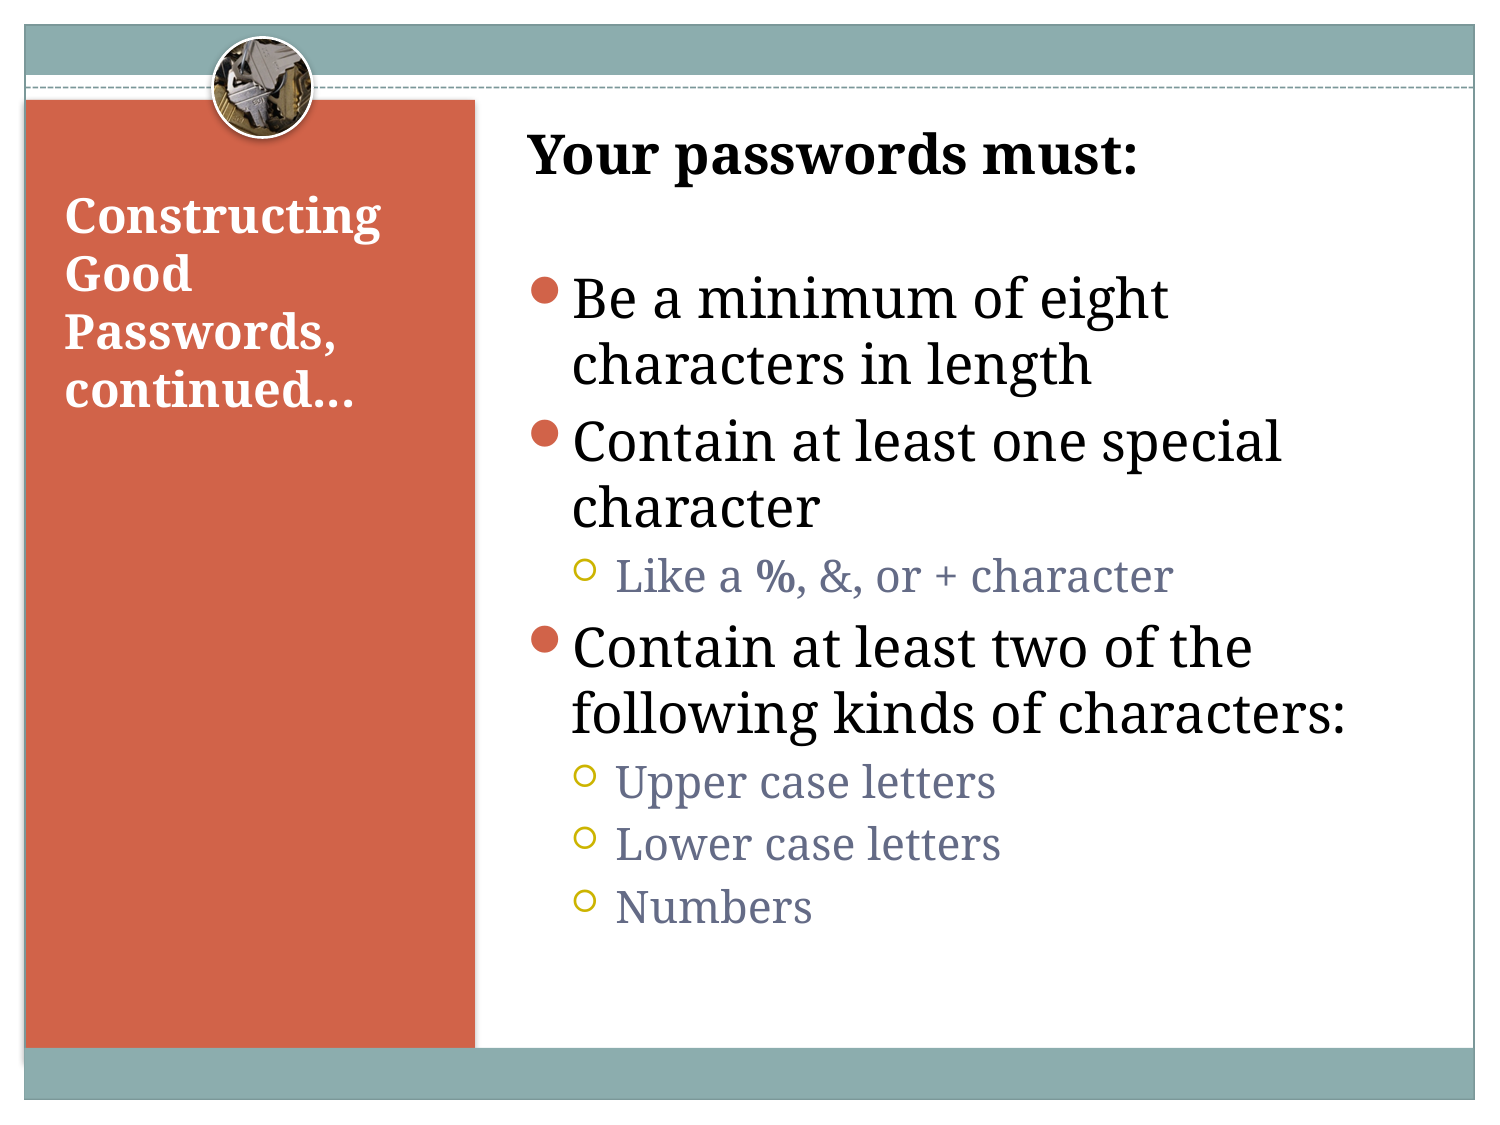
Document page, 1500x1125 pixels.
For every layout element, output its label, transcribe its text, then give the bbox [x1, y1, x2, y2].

picture [214, 39, 311, 136]
list Your passwords must: Be a minimum of eight characters in length Contain at least one special character Like a %, &, or + character Contain at least two of the following kinds of characters: Upper case letters Lower case letters Numbers [512, 112, 1438, 1000]
title Constructing Good Passwords, continued... [50, 174, 463, 425]
